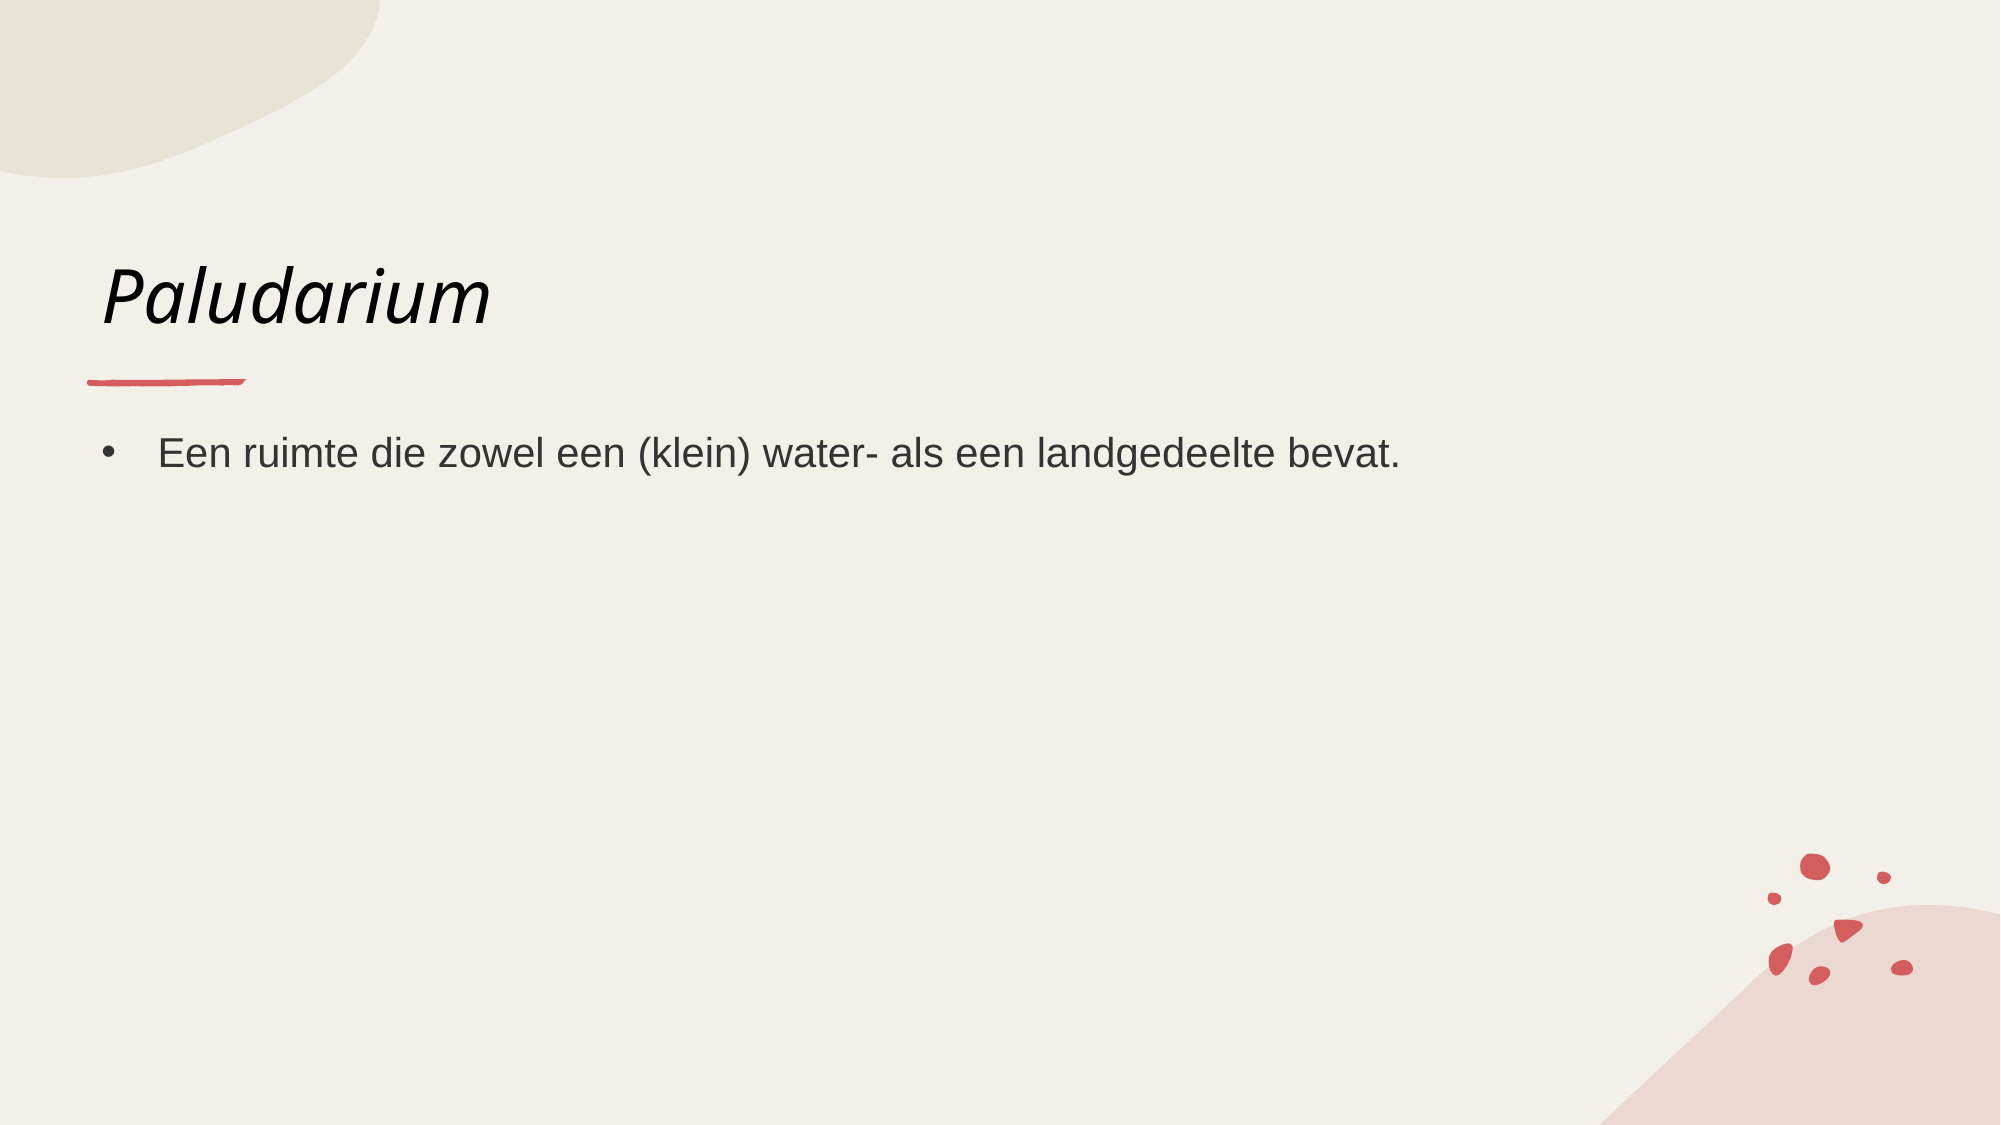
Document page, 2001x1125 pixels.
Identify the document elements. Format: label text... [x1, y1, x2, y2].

list Een ruimte die zowel een (klein) water- als een landgedeelte bevat. [86, 413, 1740, 996]
title Paludarium [86, 129, 1740, 347]
